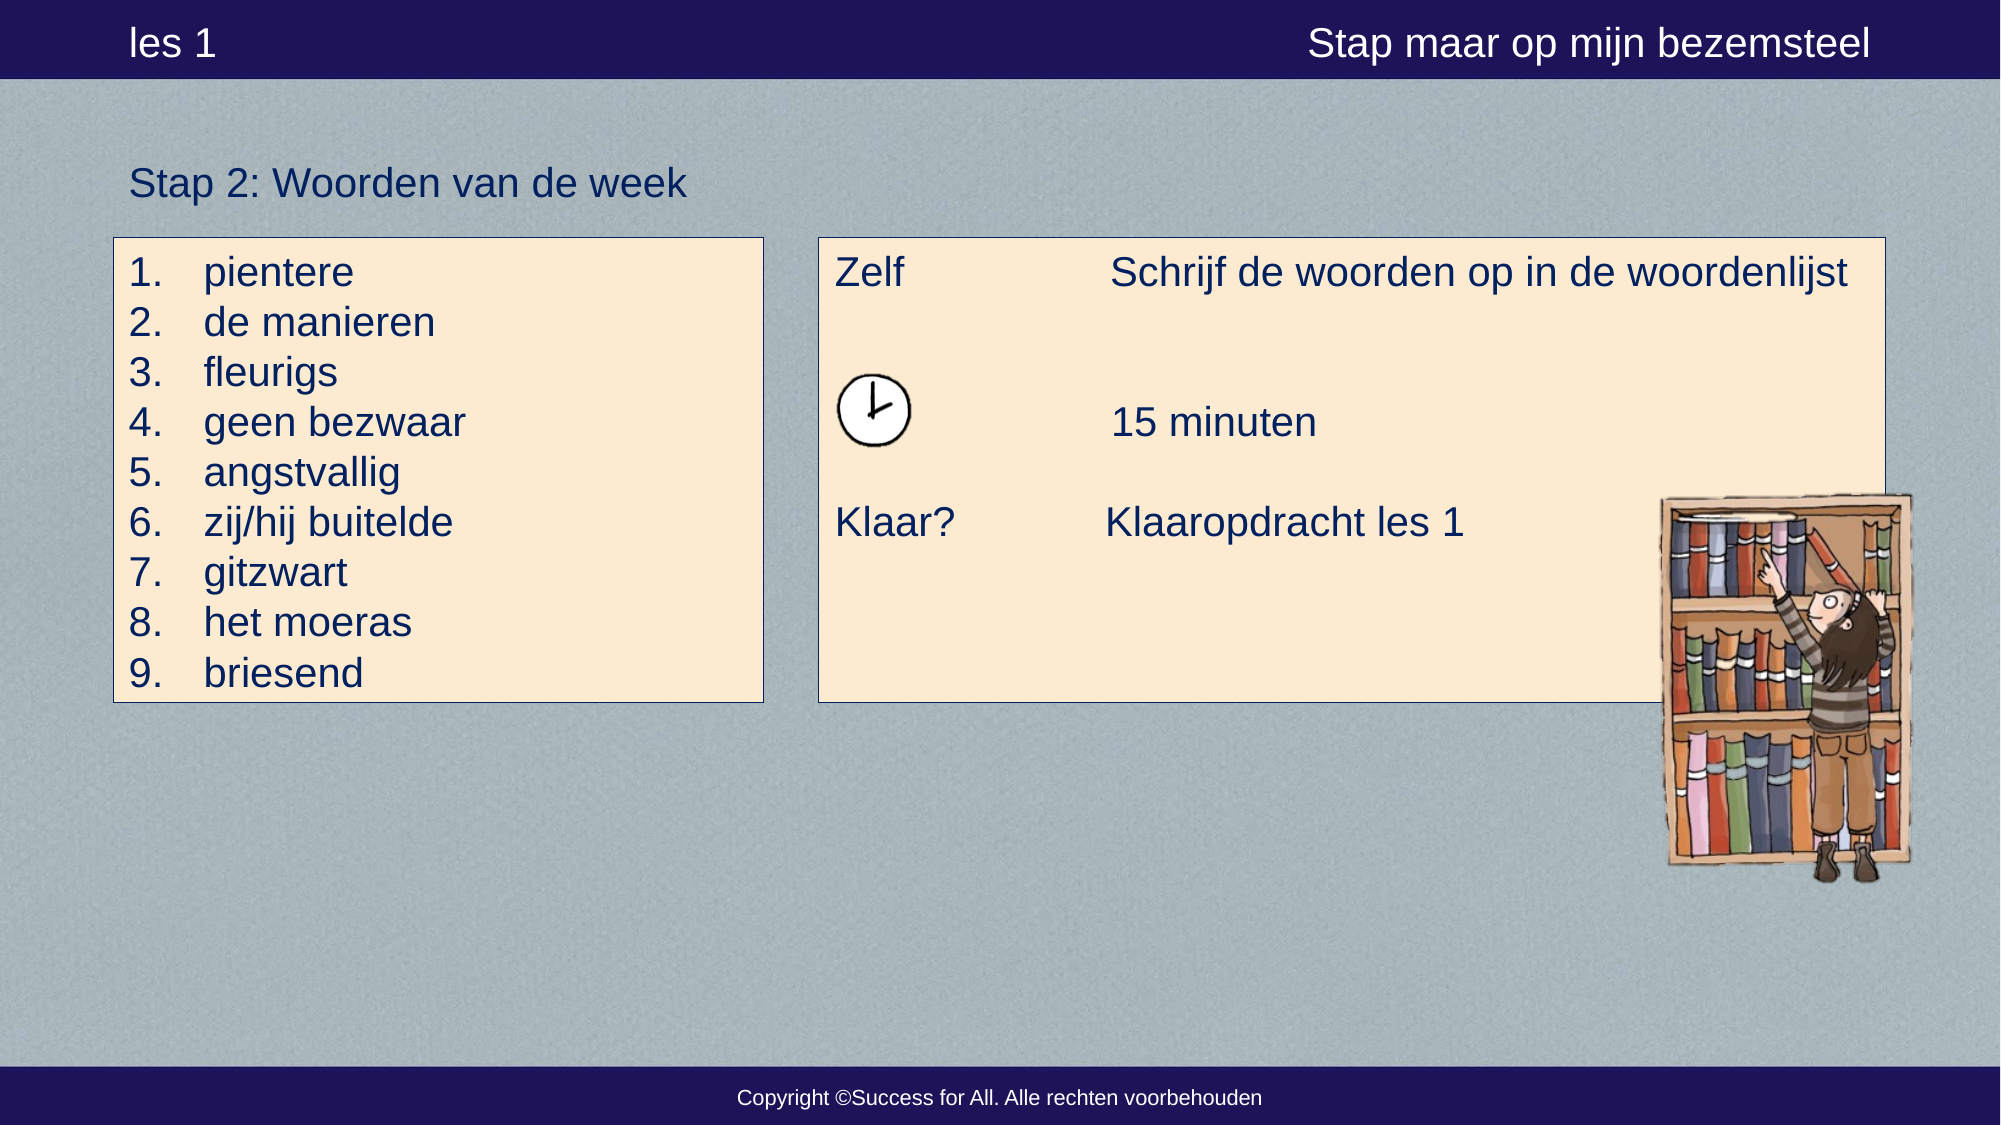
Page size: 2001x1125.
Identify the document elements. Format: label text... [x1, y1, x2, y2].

picture [0, 0, 2001, 1125]
text_box Stap maar op mijn bezemsteel [999, 8, 1886, 73]
text_box les 1 [114, 8, 354, 73]
text_box Zelf Schrijf de woorden op in de woordenlijst 15 minuten Klaar? Klaaropdracht les 1 [818, 237, 1886, 703]
text_box pientere de manieren fleurigs geen bezwaar angstvallig zij/hij buitelde gitzwart het moeras briesend [113, 237, 764, 703]
text_box Copyright ©Success for All. Alle rechten voorbehouden [0, 1076, 2000, 1125]
text_box Stap 2: Woorden van de week [113, 148, 1635, 214]
